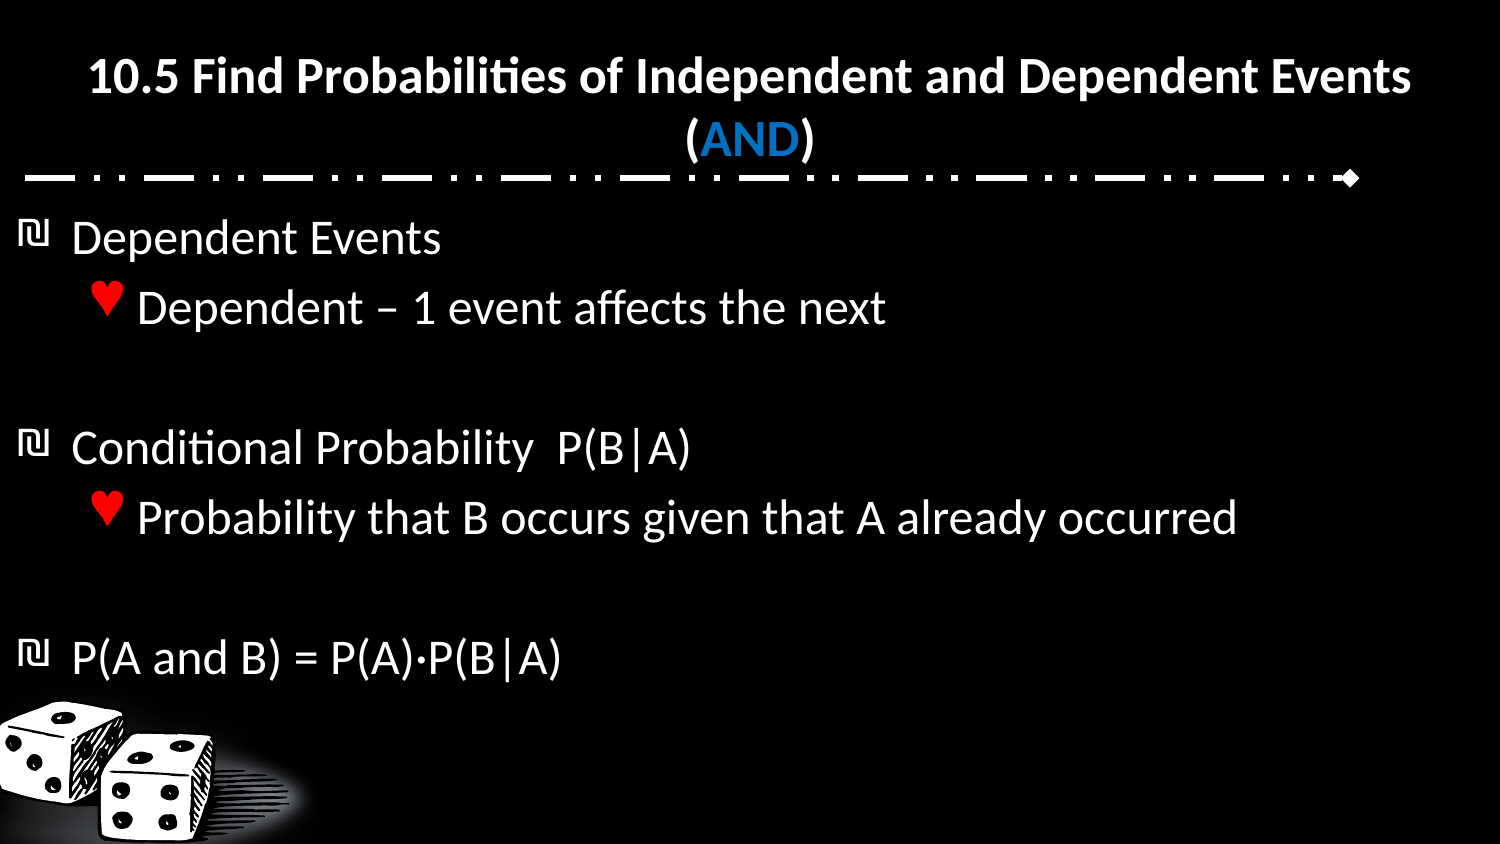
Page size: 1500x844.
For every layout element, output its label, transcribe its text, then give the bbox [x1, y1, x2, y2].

title 10.5 Find Probabilities of Independent and Dependent Events (AND) [0, 33, 1500, 175]
list Dependent Events Dependent – 1 event affects the next Conditional Probability P(B|A) Probability that B occurs given that A already occurred P(A and B) = P(A)·P(B|A) [0, 196, 1500, 754]
